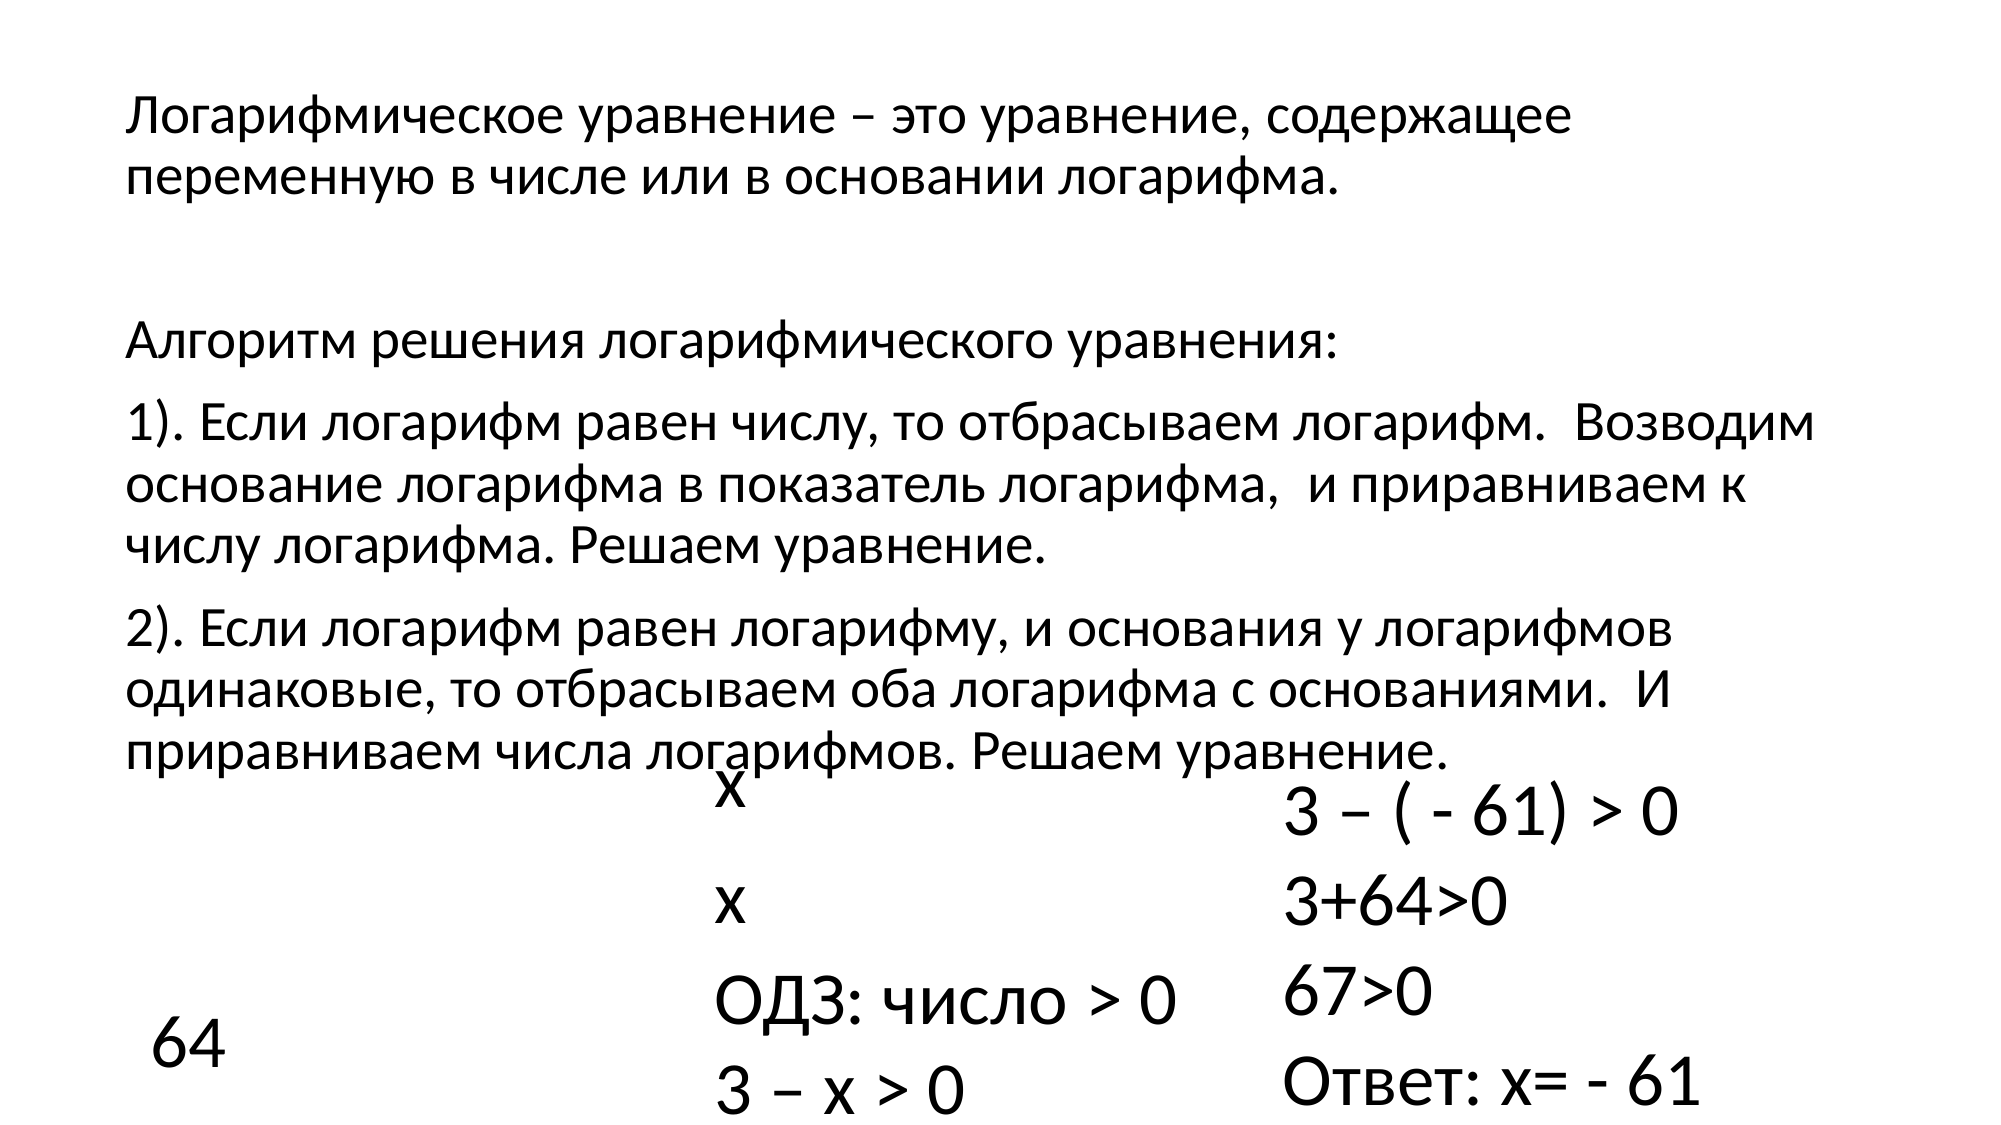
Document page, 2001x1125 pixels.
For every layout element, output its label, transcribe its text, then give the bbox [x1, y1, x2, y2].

text_box 3 – ( - 61) > 0 3+64>0 67>0 Ответ: х= - 61 [1267, 753, 1891, 1125]
list Логарифмическое уравнение – это уравнение, содержащее переменную в числе или в основании логарифма. Алгоритм решения логарифмического уравнения: 1). Если логарифм равен числу, то отбрасываем логарифм. Возводим основание логарифма в показатель логарифма, и приравниваем к числу логарифма. Решаем уравнение. 2). Если логарифм равен логарифму, и основания у логарифмов одинаковые, то отбрасываем оба логарифма с основаниями. И приравниваем числа логарифмов. Решаем уравнение. [110, 76, 1836, 791]
text_box ОДЗ: число > 0 3 – х > 0 [699, 941, 1267, 1125]
